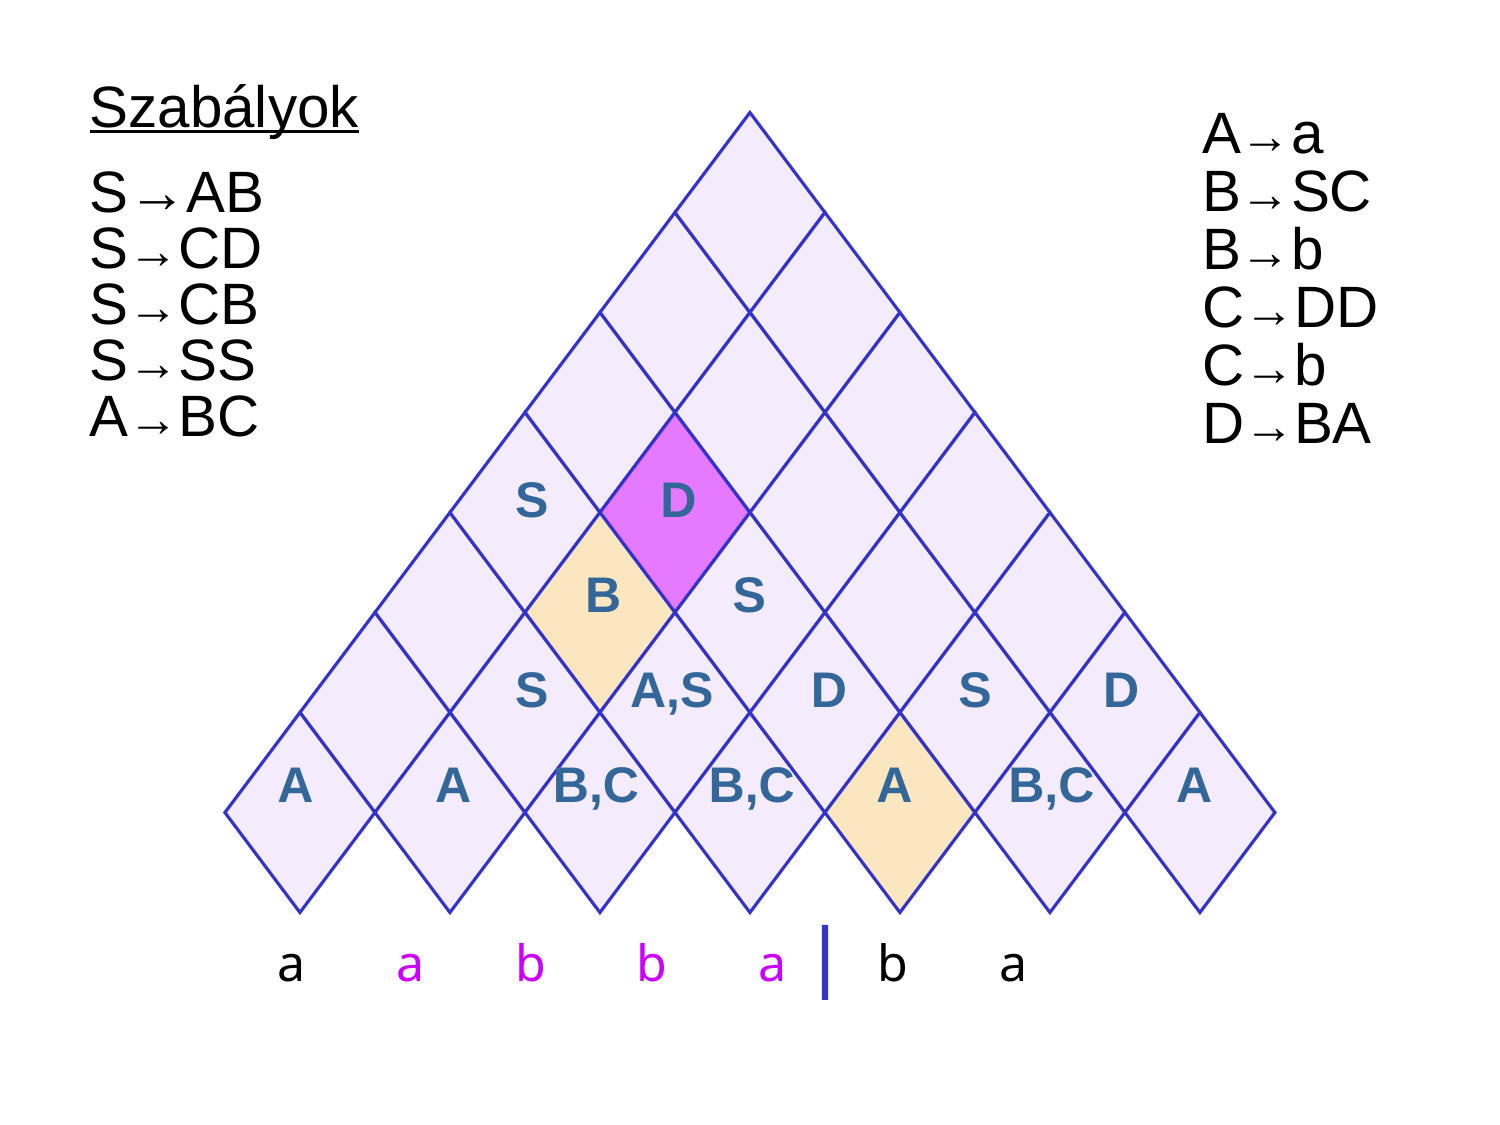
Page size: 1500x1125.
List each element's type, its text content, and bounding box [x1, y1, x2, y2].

text_box a a b b a b a [262, 924, 825, 999]
text_box [380, 820, 520, 913]
text_box [830, 820, 970, 913]
text_box [980, 820, 1120, 913]
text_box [74, 74, 1413, 464]
text_box [530, 820, 670, 913]
text_box S S B,C S A,D S D S,B C B S S A,S D S D A A B,C B,C A B,C A [262, 174, 1475, 820]
text_box [224, 763, 370, 913]
text_box a a b b a b a [826, 924, 1250, 999]
text_box [680, 820, 820, 913]
text_box [1130, 820, 1270, 913]
